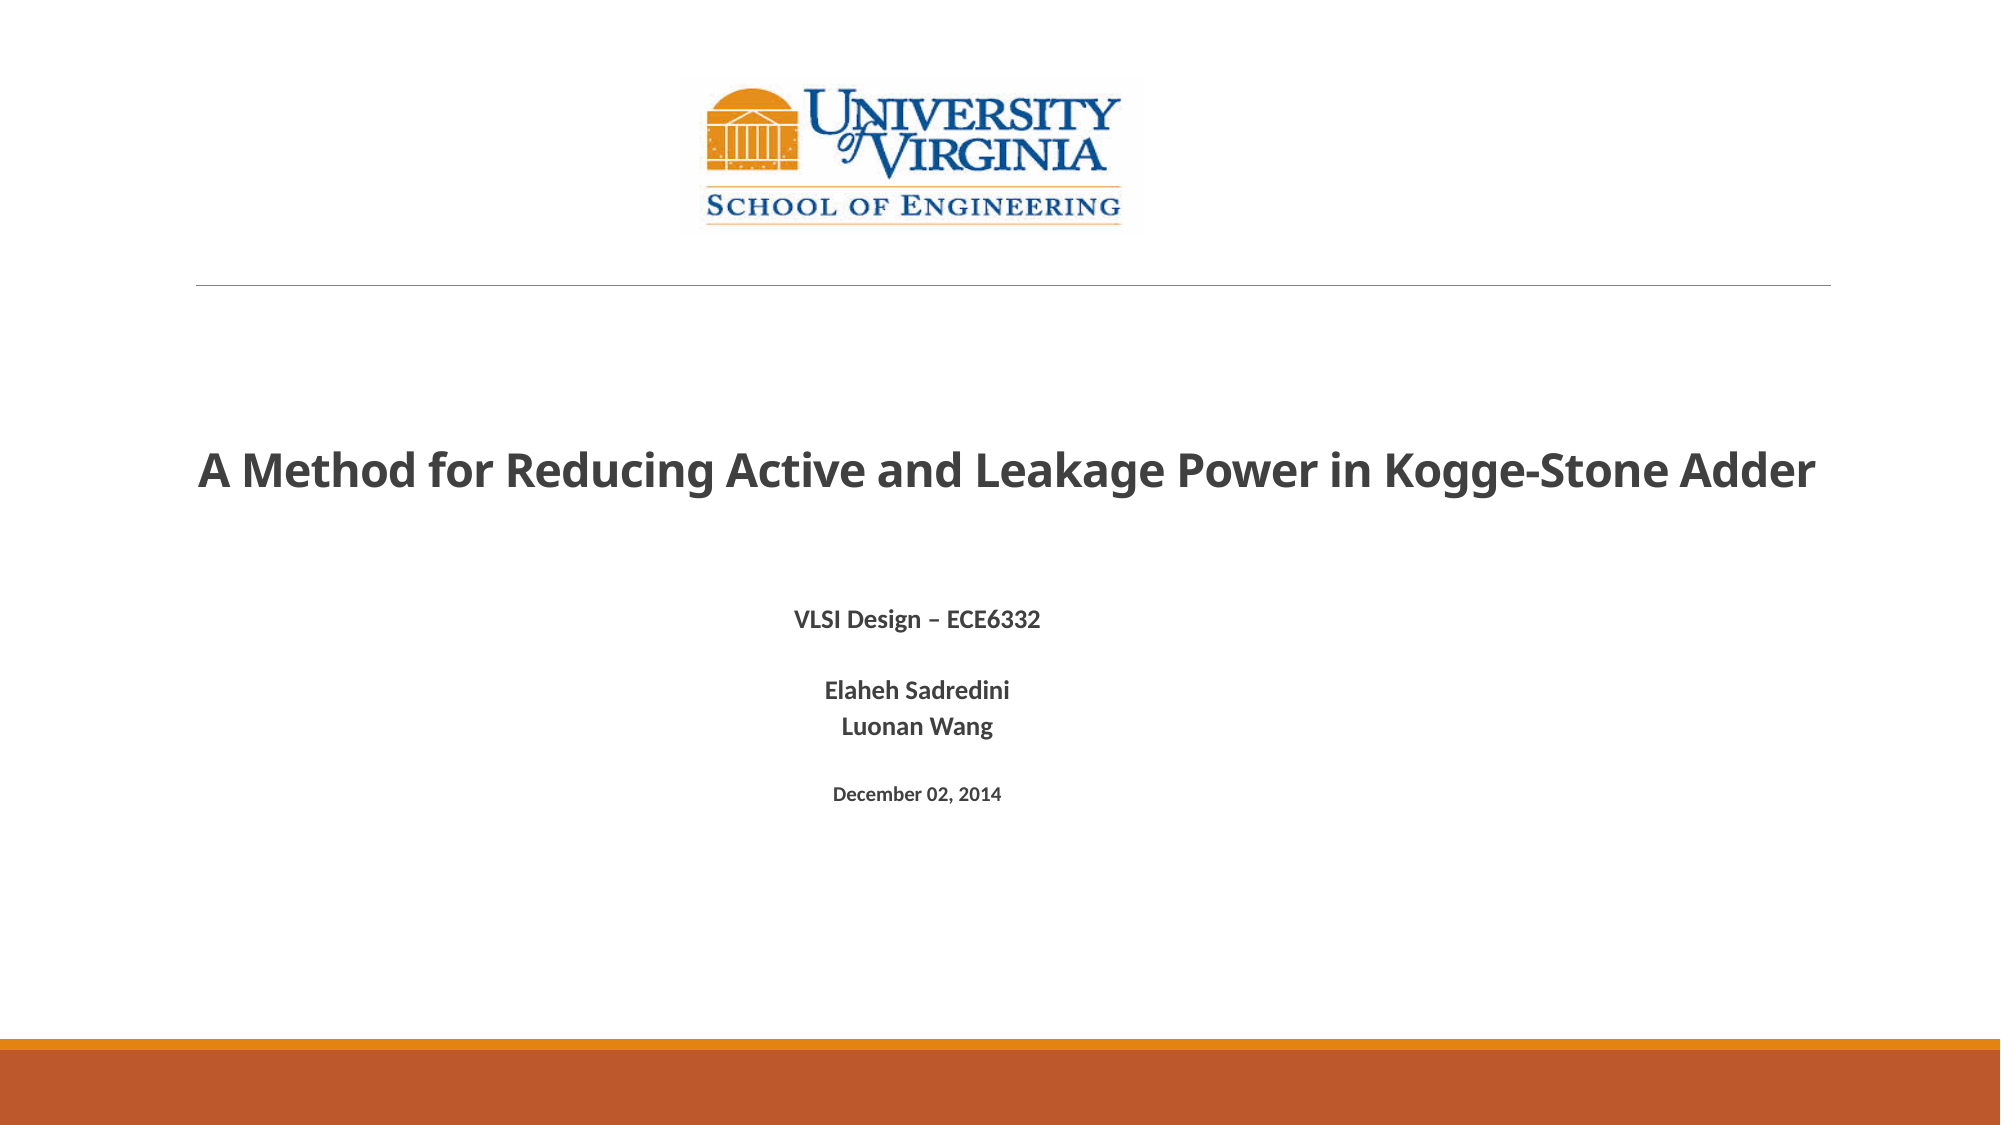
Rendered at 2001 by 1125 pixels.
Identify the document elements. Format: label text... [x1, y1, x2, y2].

list VLSI Design – ECE6332 Elaheh Sadredini Luonan Wang December 02, 2014 [704, 562, 1118, 823]
picture [678, 75, 1143, 234]
title A Method for Reducing Active and Leakage Power in Kogge-Stone Adder [181, 266, 1832, 505]
